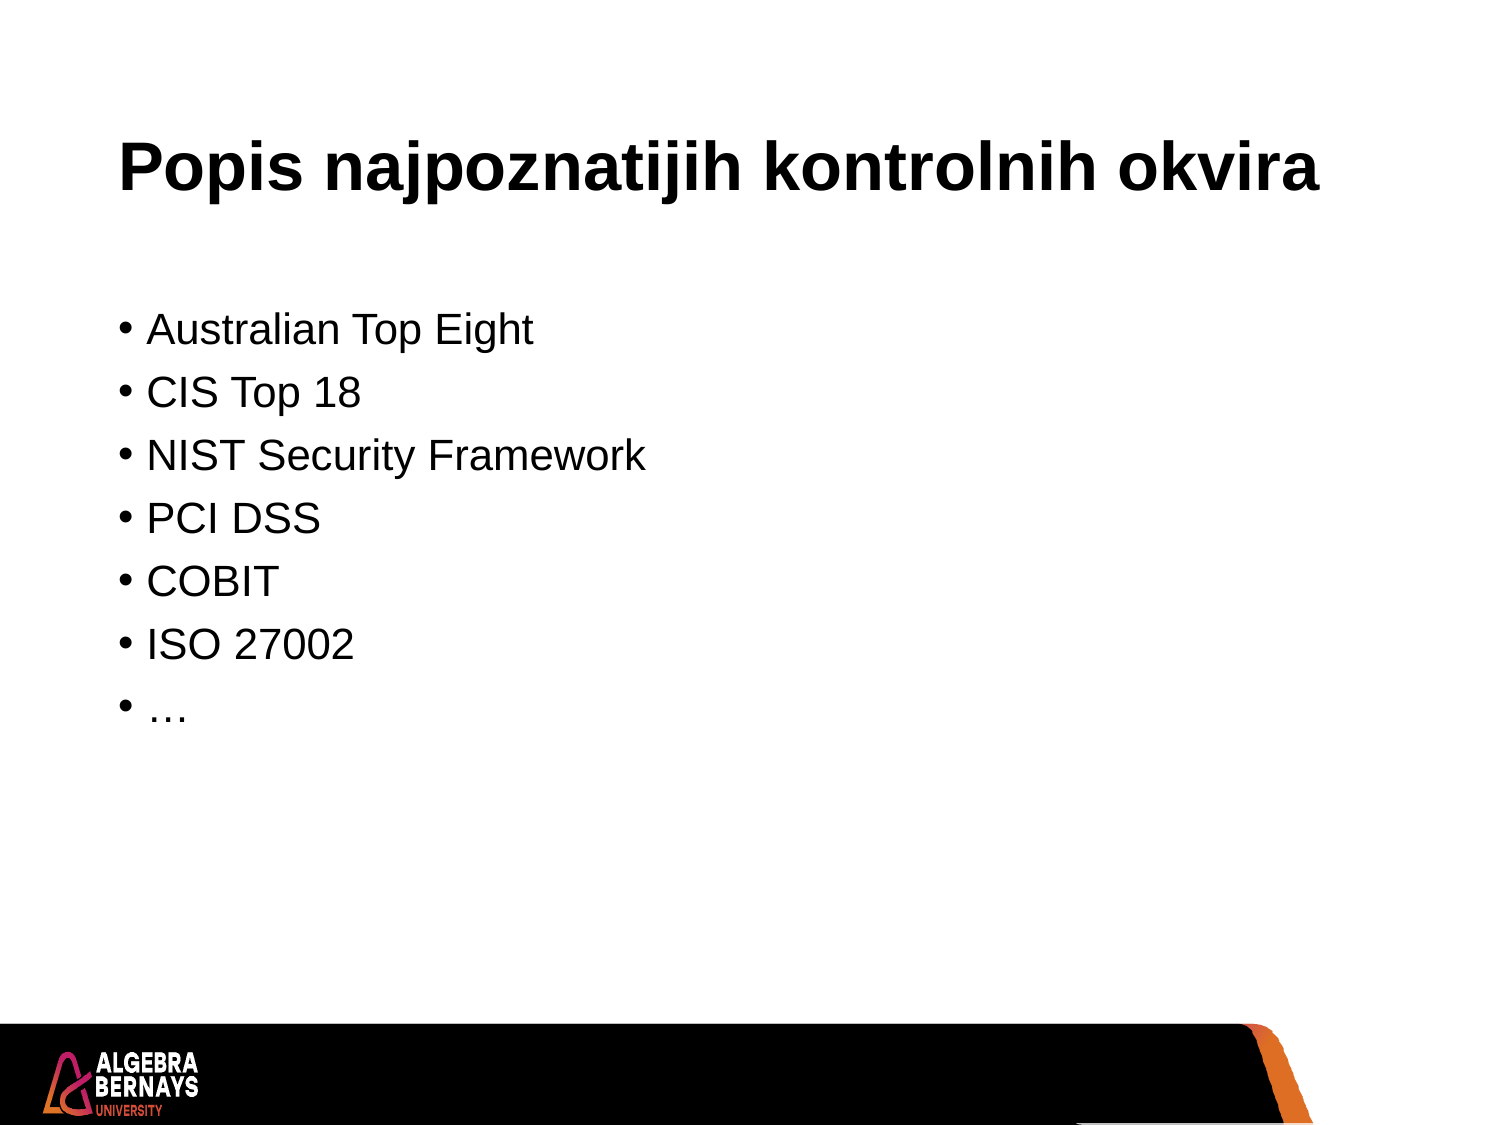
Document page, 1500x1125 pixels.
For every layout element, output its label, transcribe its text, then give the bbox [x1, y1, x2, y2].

title Popis najpoznatijih kontrolnih okvira [103, 59, 1397, 278]
list Australian Top Eight CIS Top 18 NIST Security Framework PCI DSS COBIT ISO 27002 … [103, 299, 1397, 1014]
picture [0, 1023, 1468, 1125]
